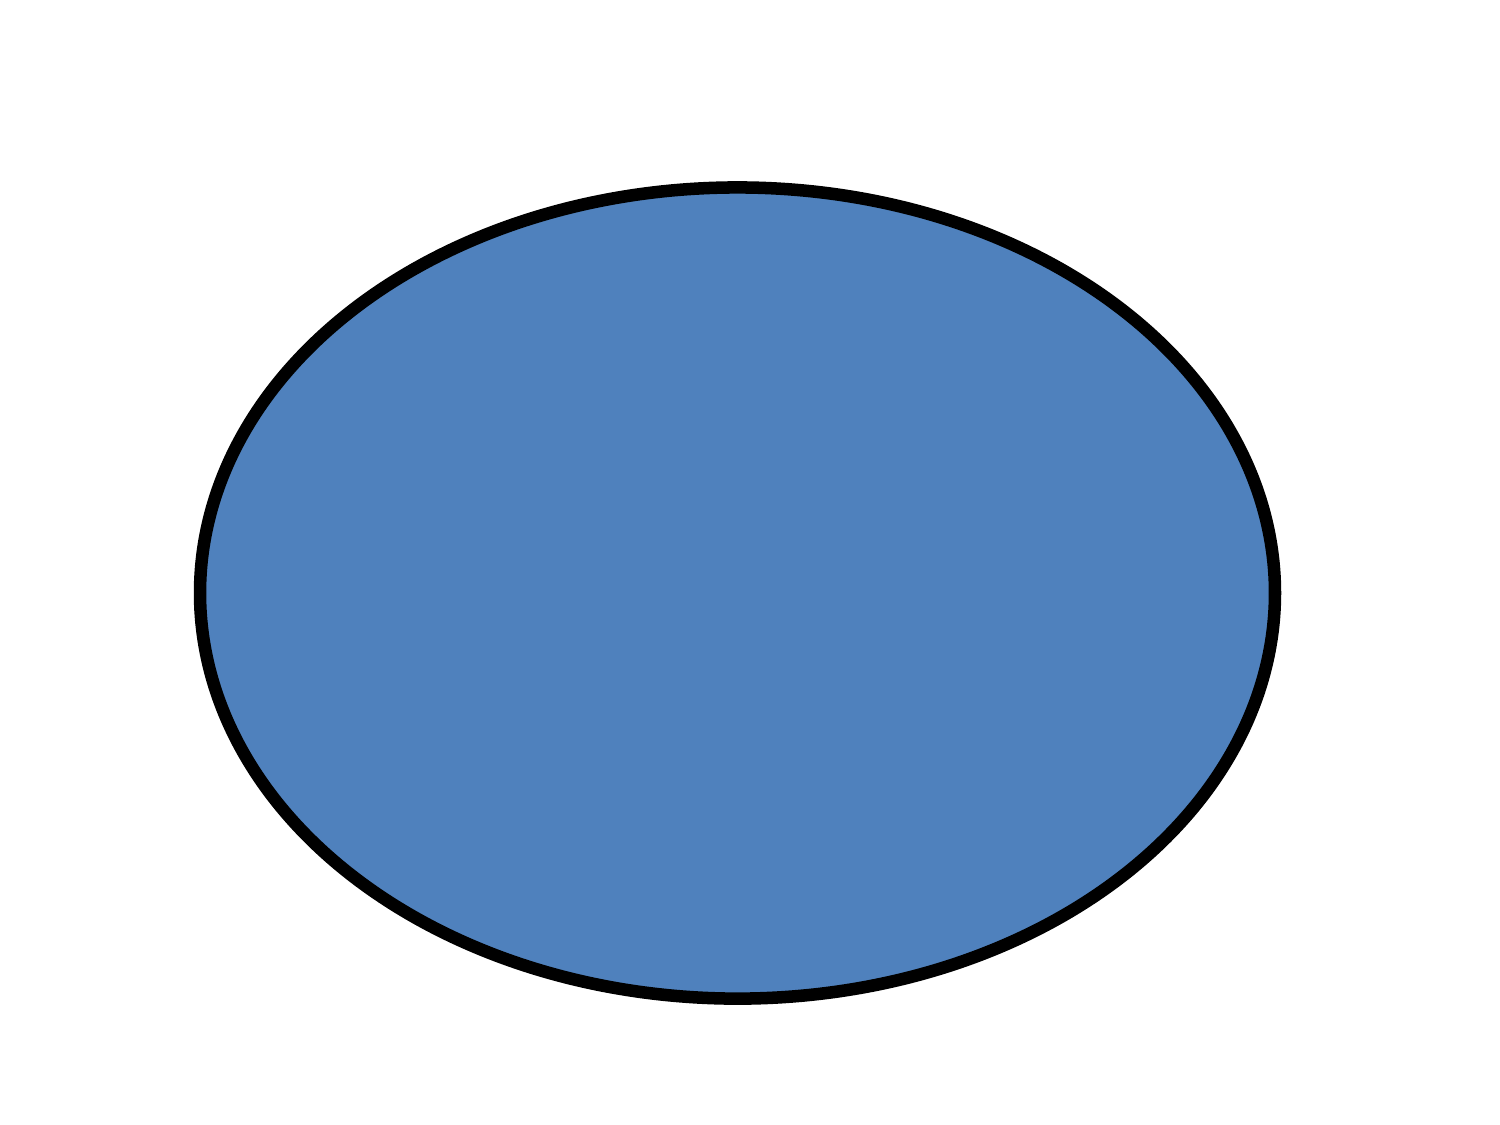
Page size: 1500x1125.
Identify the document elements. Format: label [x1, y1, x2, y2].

text_box [197, 185, 1278, 1001]
